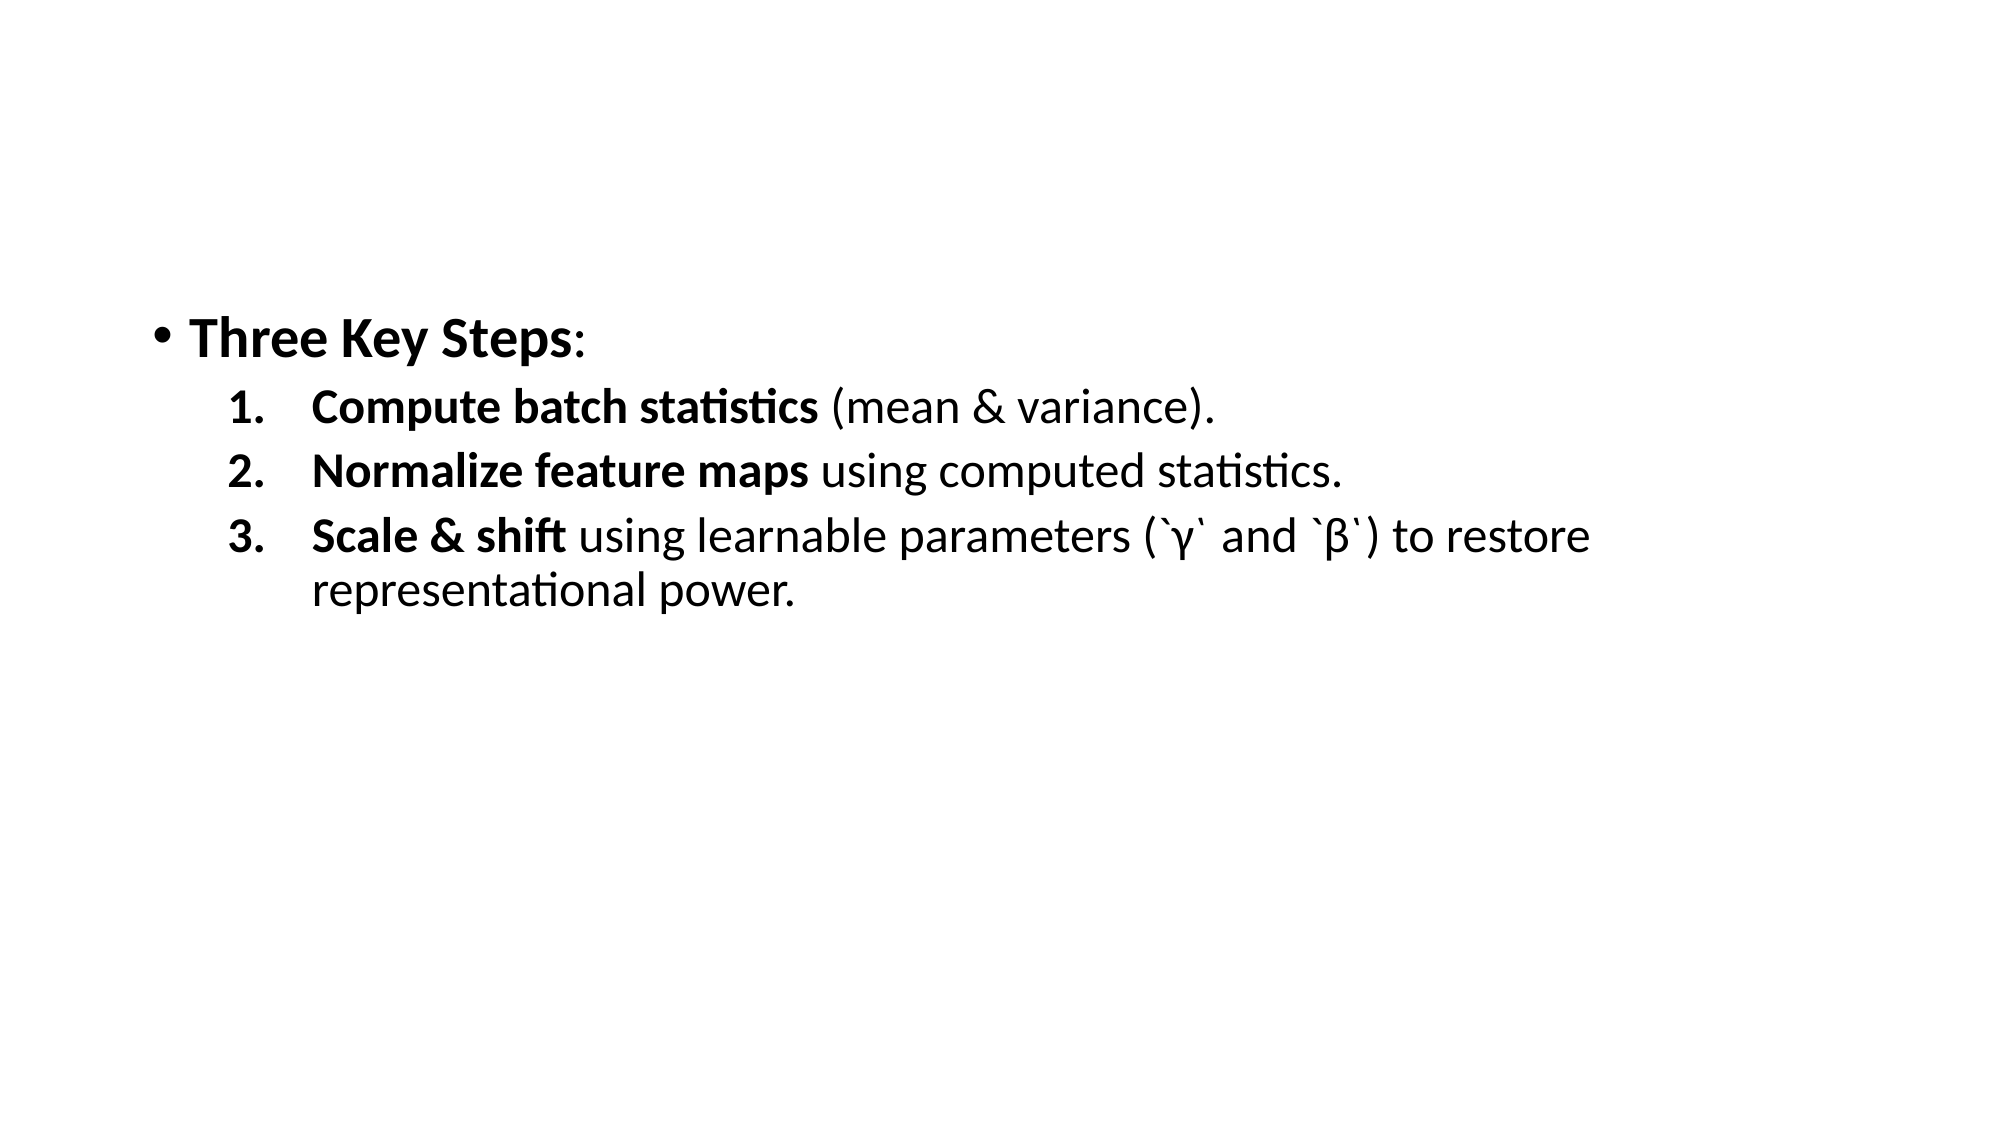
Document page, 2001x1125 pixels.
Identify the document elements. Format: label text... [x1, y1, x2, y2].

list Three Key Steps: Compute batch statistics (mean & variance). Normalize feature maps using computed statistics. Scale & shift using learnable parameters (`γ` and `β`) to restore representational power. [137, 299, 1863, 1014]
